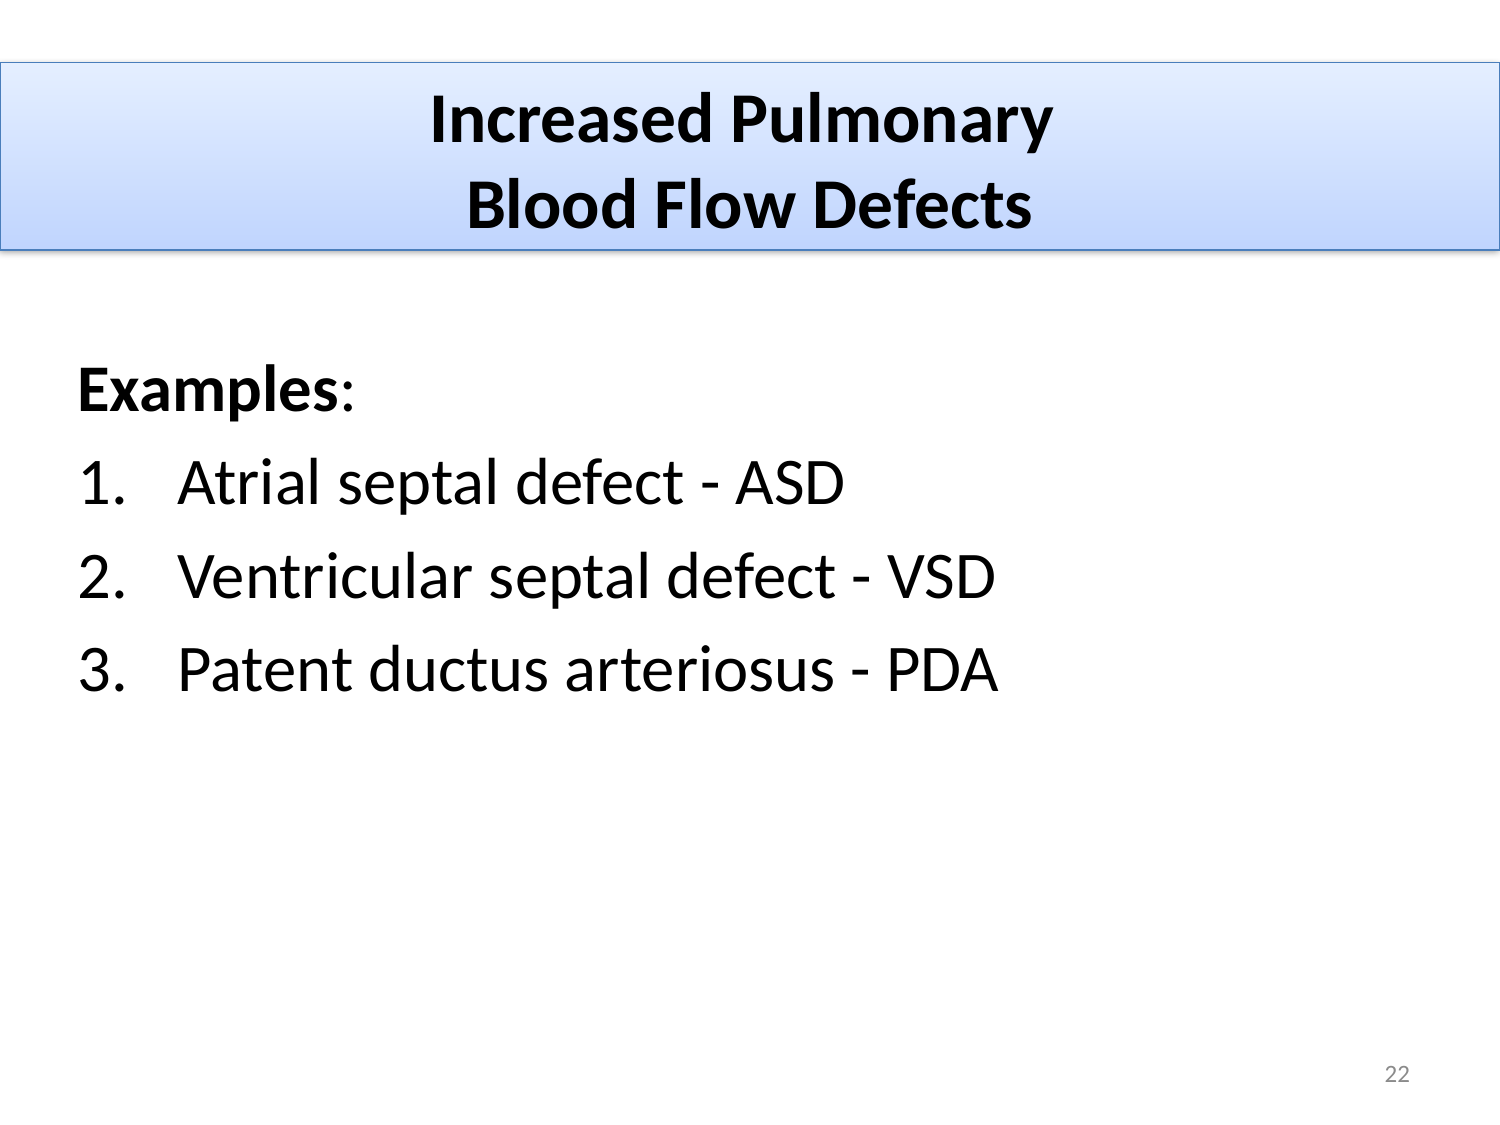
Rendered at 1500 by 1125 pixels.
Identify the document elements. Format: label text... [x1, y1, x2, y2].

title Increased Pulmonary Blood Flow Defects [0, 62, 1500, 251]
slide_number 22 [1074, 1042, 1425, 1103]
list Examples: Atrial septal defect - ASD Ventricular septal defect - VSD Patent ductus arteriosus - PDA [62, 337, 1452, 1013]
